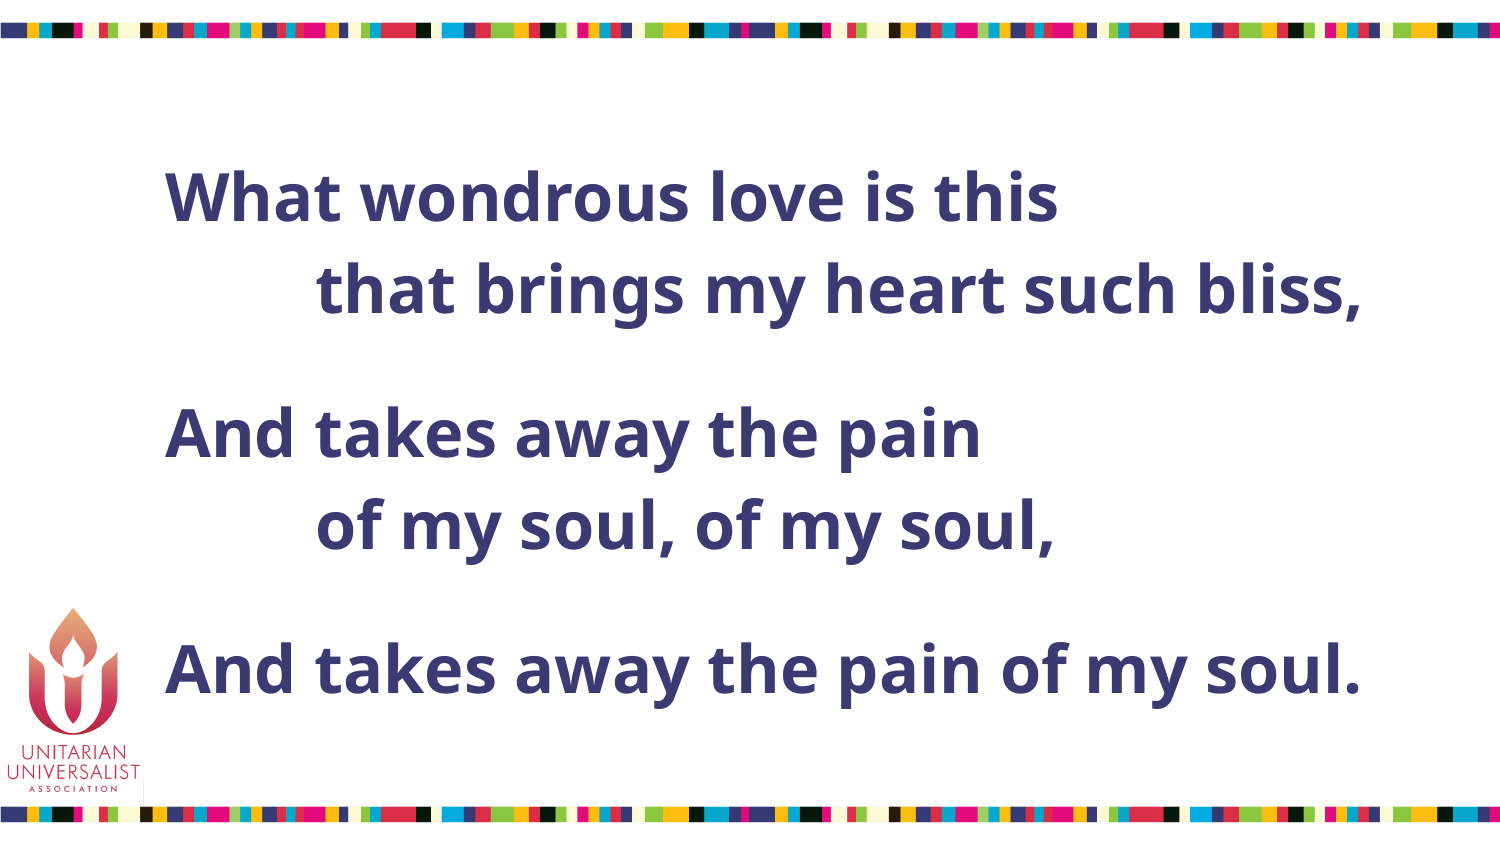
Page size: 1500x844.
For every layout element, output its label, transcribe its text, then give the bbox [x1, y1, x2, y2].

text_box What wondrous love is this that brings my heart such bliss, And takes away the pain of my soul, of my soul, And takes away the pain of my soul. [150, 127, 1402, 722]
picture [0, 22, 1500, 40]
picture [0, 600, 1500, 824]
